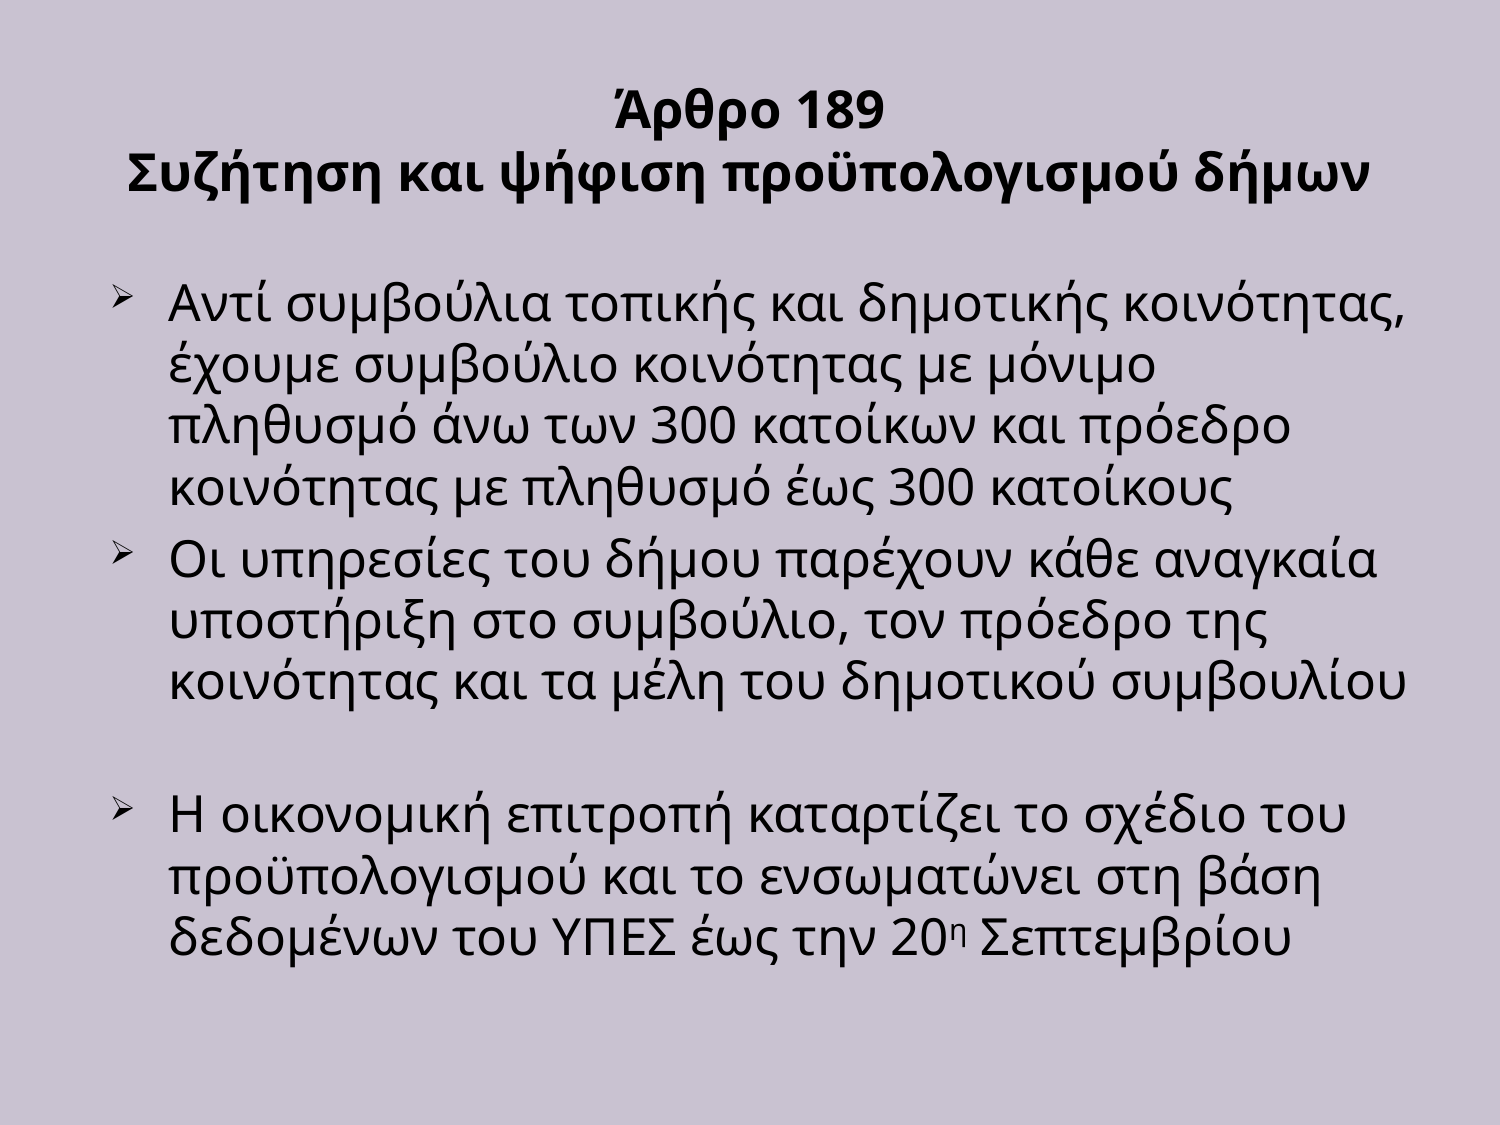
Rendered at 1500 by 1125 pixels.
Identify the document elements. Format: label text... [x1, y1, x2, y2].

title Άρθρο 189 Συζήτηση και ψήφιση προϋπολογισμού δήμων [75, 45, 1425, 233]
list Αντί συμβούλια τοπικής και δημοτικής κοινότητας, έχουμε συμβούλιο κοινότητας με μόνιμο πληθυσμό άνω των 300 κατοίκων και πρόεδρο κοινότητας με πληθυσμό έως 300 κατοίκους Οι υπηρεσίες του δήμου παρέχουν κάθε αναγκαία υποστήριξη στο συμβούλιο, τον πρόεδρο της κοινότητας και τα μέλη του δημοτικού συμβουλίου Η οικονομική επιτροπή καταρτίζει το σχέδιο του προϋπολογισμού και το ενσωματώνει στη βάση δεδομένων του ΥΠΕΣ έως την 20η Σεπτεμβρίου [75, 262, 1425, 1035]
